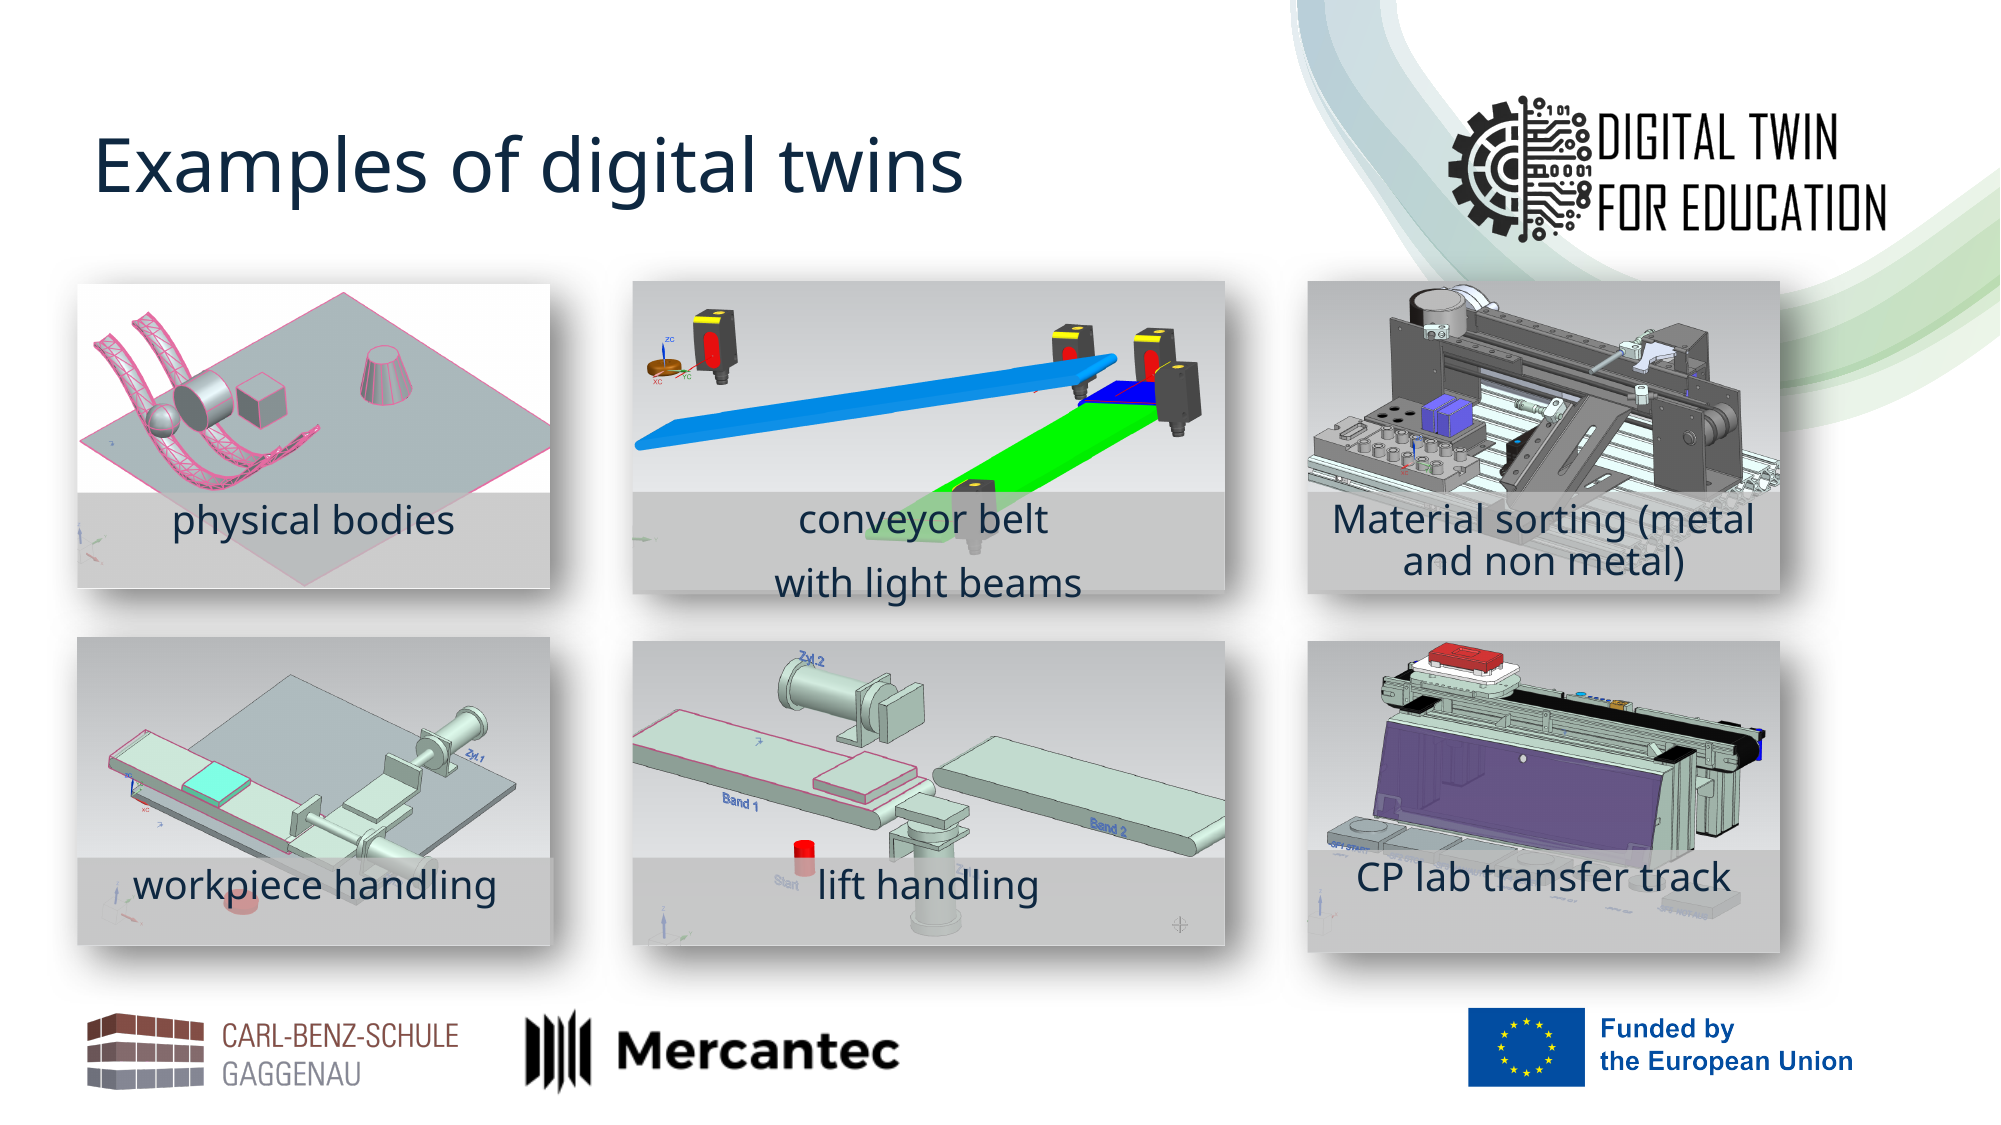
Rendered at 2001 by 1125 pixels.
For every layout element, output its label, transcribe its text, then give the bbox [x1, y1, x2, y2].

picture [632, 640, 1226, 946]
picture [1463, 1003, 1882, 1092]
picture [1442, 88, 1904, 249]
list conveyor belt with light beams [632, 591, 1225, 595]
picture [1307, 281, 1781, 591]
picture [76, 636, 551, 946]
text_box Material sorting (metal and non metal) [1307, 591, 1780, 595]
picture [52, 991, 937, 1110]
picture [632, 281, 1226, 591]
picture [1307, 640, 1781, 954]
title Examples of digital twins [77, 59, 1373, 278]
picture [76, 283, 551, 589]
